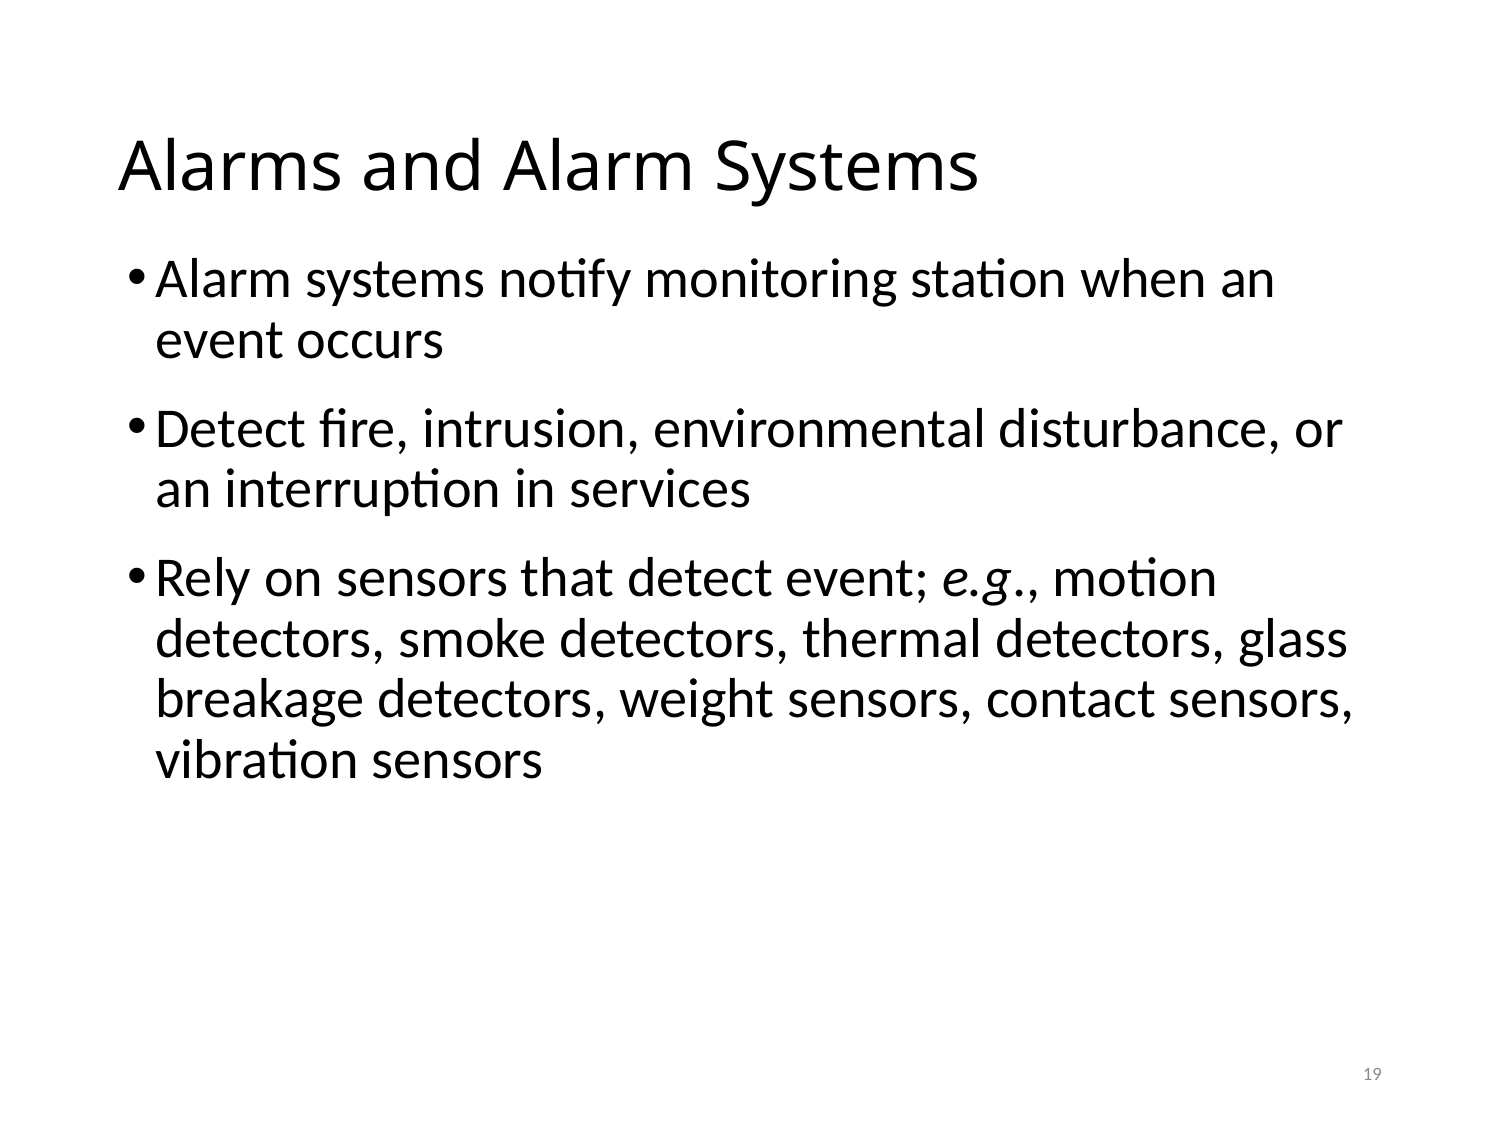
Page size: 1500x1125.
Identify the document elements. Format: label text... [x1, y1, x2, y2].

list Alarm systems notify monitoring station when an event occurs Detect fire, intrusion, environmental disturbance, or an interruption in services Rely on sensors that detect event; e.g., motion detectors, smoke detectors, thermal detectors, glass breakage detectors, weight sensors, contact sensors, vibration sensors [112, 241, 1388, 1001]
title Alarms and Alarm Systems [103, 59, 1397, 278]
slide_number 19 [1059, 1042, 1397, 1103]
